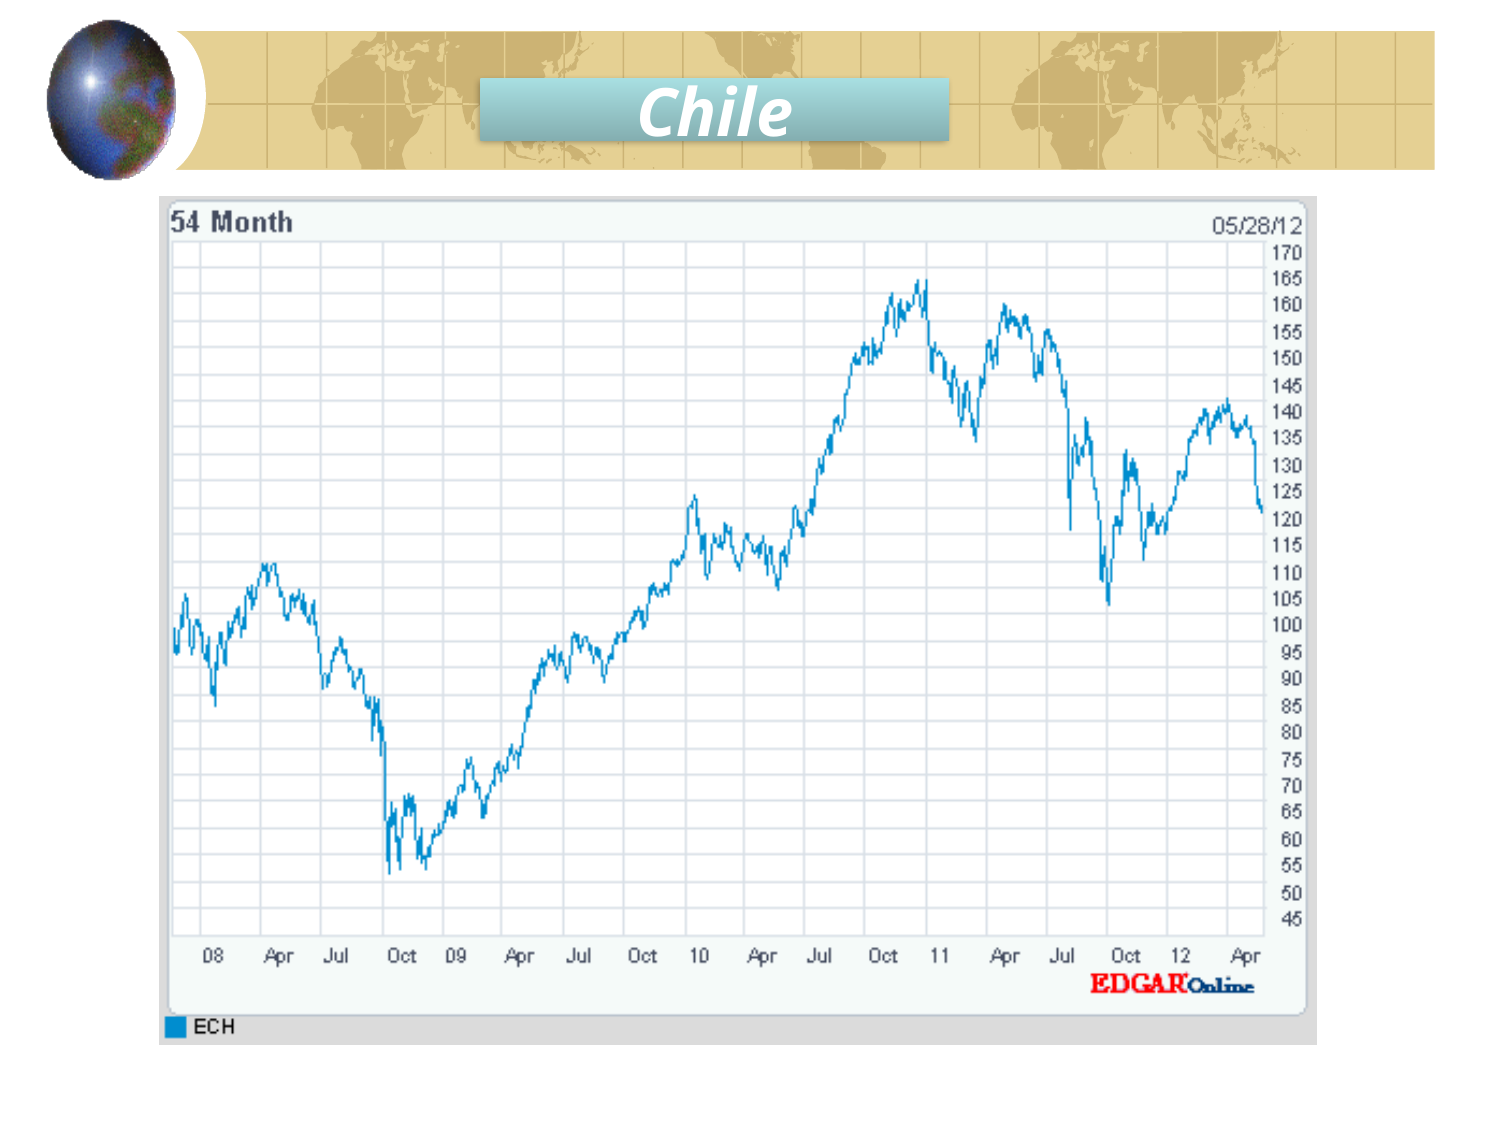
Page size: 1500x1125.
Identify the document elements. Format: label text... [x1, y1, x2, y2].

picture [159, 196, 1318, 1045]
picture [42, 14, 190, 185]
title Chile [480, 77, 950, 141]
